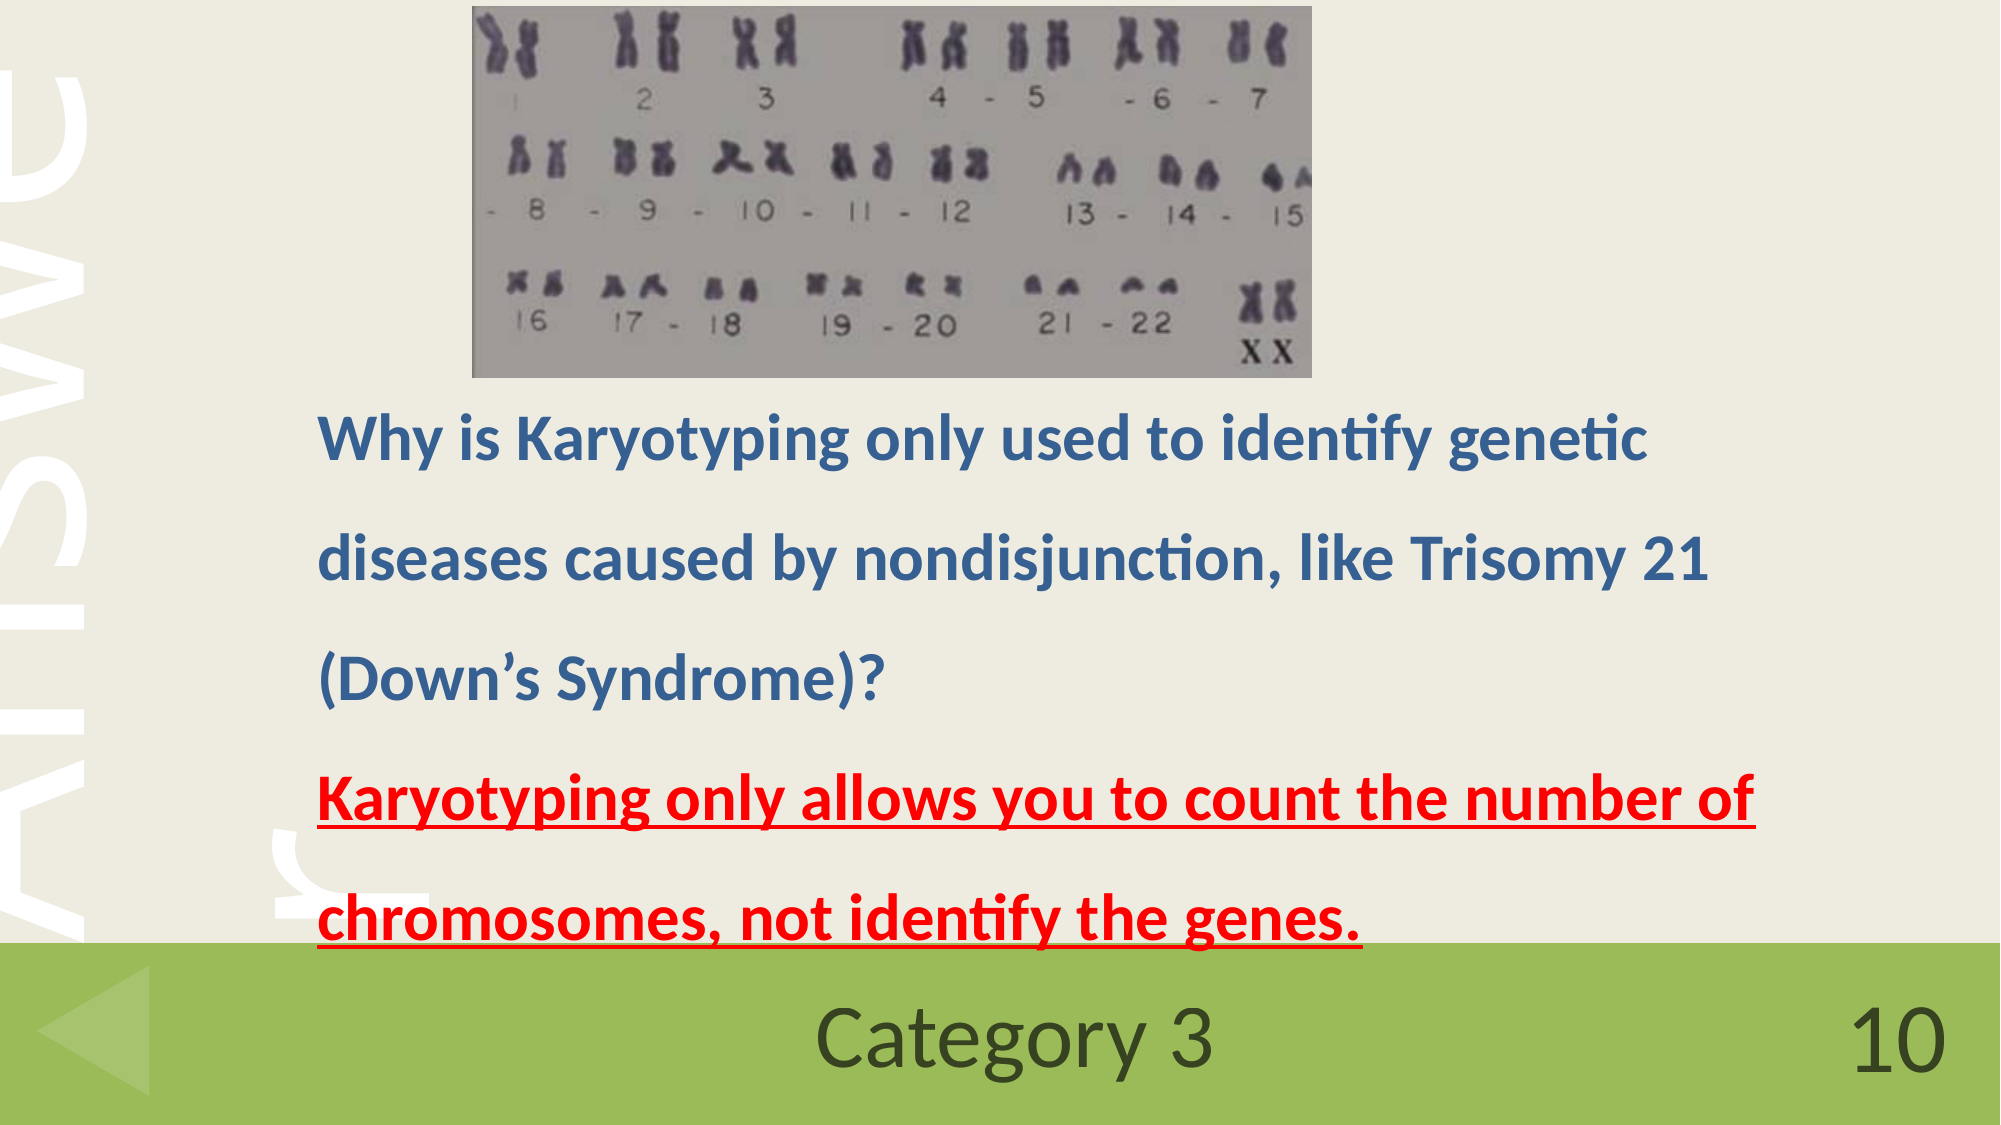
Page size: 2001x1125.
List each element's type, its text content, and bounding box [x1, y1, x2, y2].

picture [472, 6, 1312, 378]
title Category 3 [115, 937, 1916, 1125]
list 10 [1916, 967, 1963, 1097]
list Why is Karyotyping only used to identify genetic diseases caused by nondisjunction, like Trisomy 21 (Down’s Syndrome)? Karyotyping only allows you to count the number of chromosomes, not identify the genes. [302, 377, 1885, 931]
